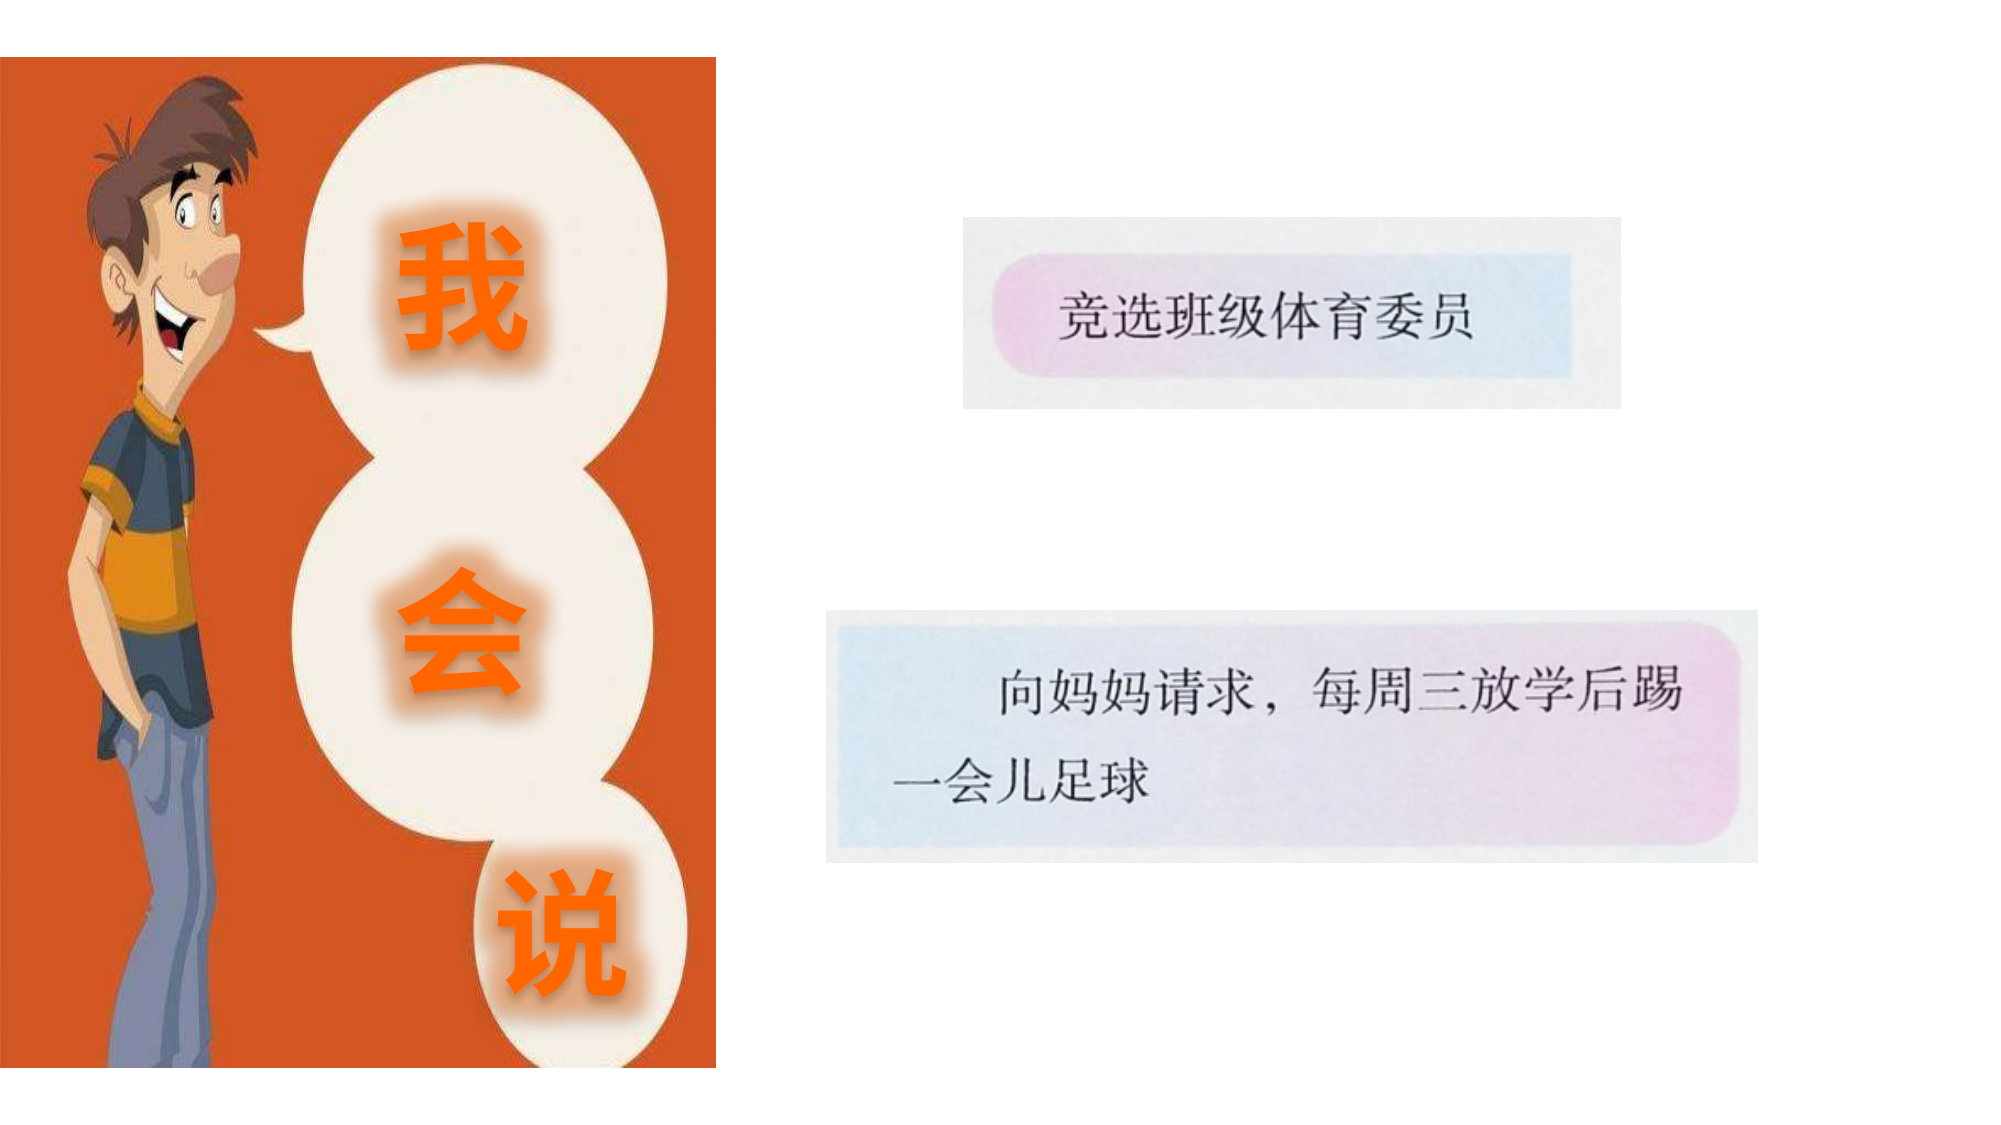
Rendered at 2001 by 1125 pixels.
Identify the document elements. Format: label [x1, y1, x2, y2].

text_box [0, 57, 716, 1068]
picture [963, 217, 1621, 409]
picture [826, 610, 1758, 863]
